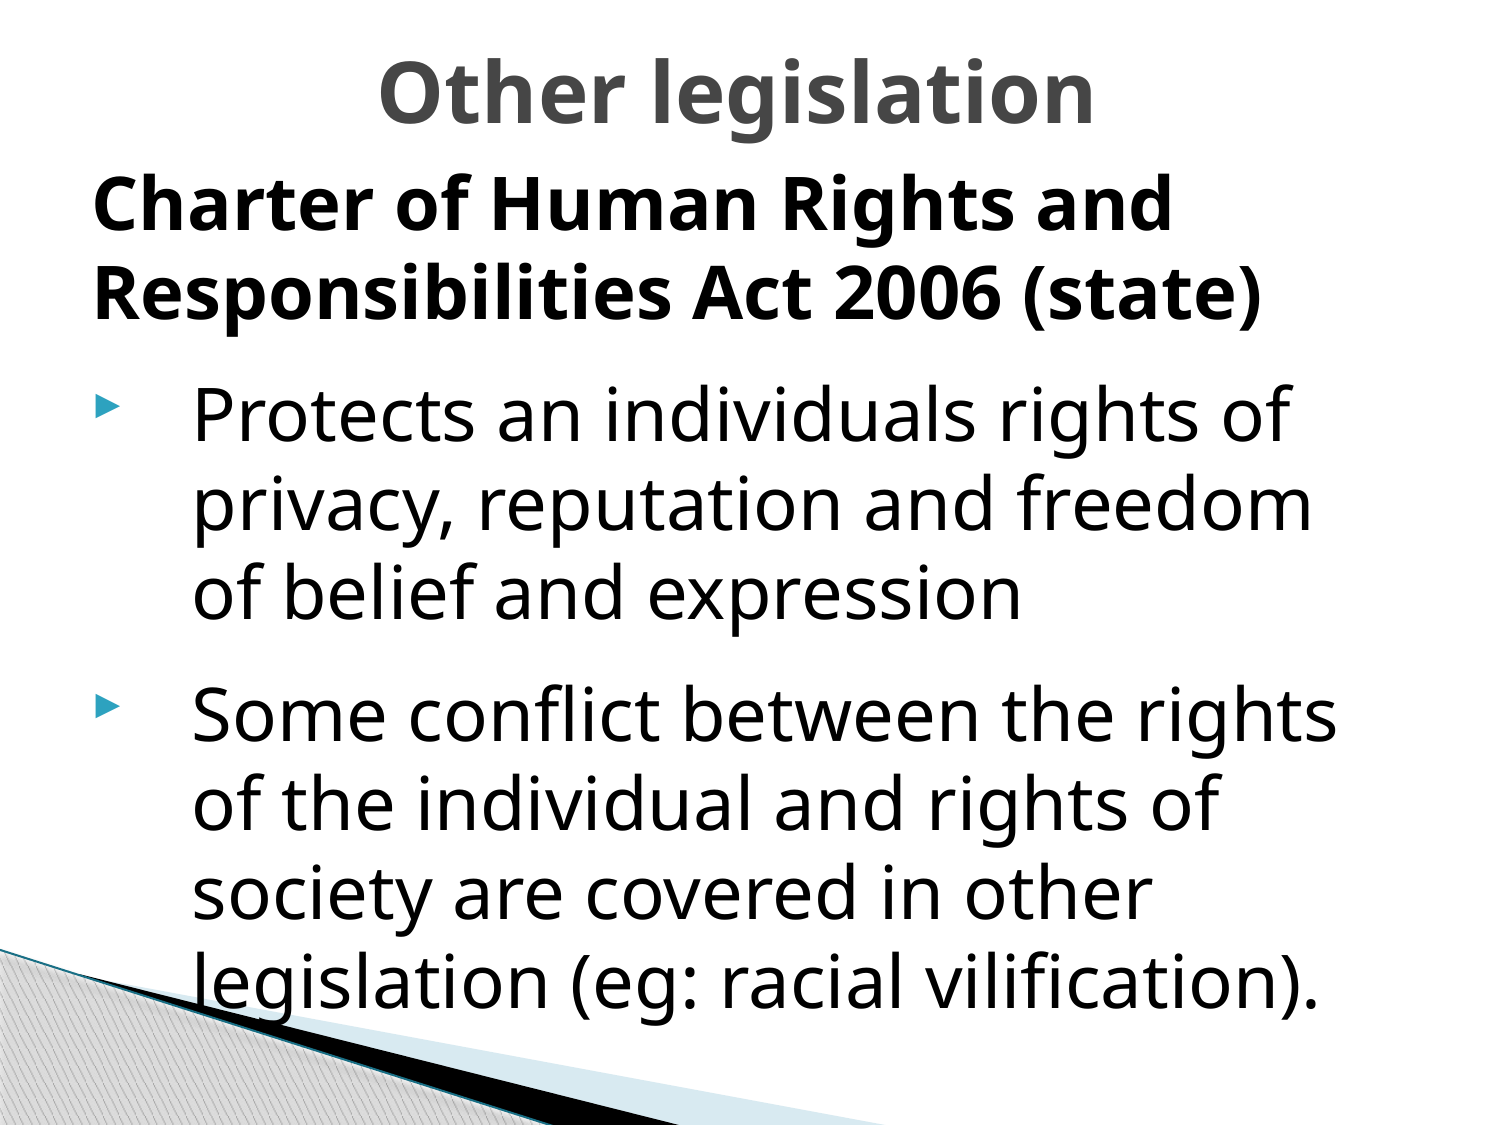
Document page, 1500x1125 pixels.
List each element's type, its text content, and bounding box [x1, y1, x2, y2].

list Charter of Human Rights and Responsibilities Act 2006 (state) Protects an individuals rights of privacy, reputation and freedom of belief and expression Some conflict between the rights of the individual and rights of society are covered in other legislation (eg: racial vilification). [76, 149, 1400, 1035]
title Other legislation [100, 0, 1376, 183]
